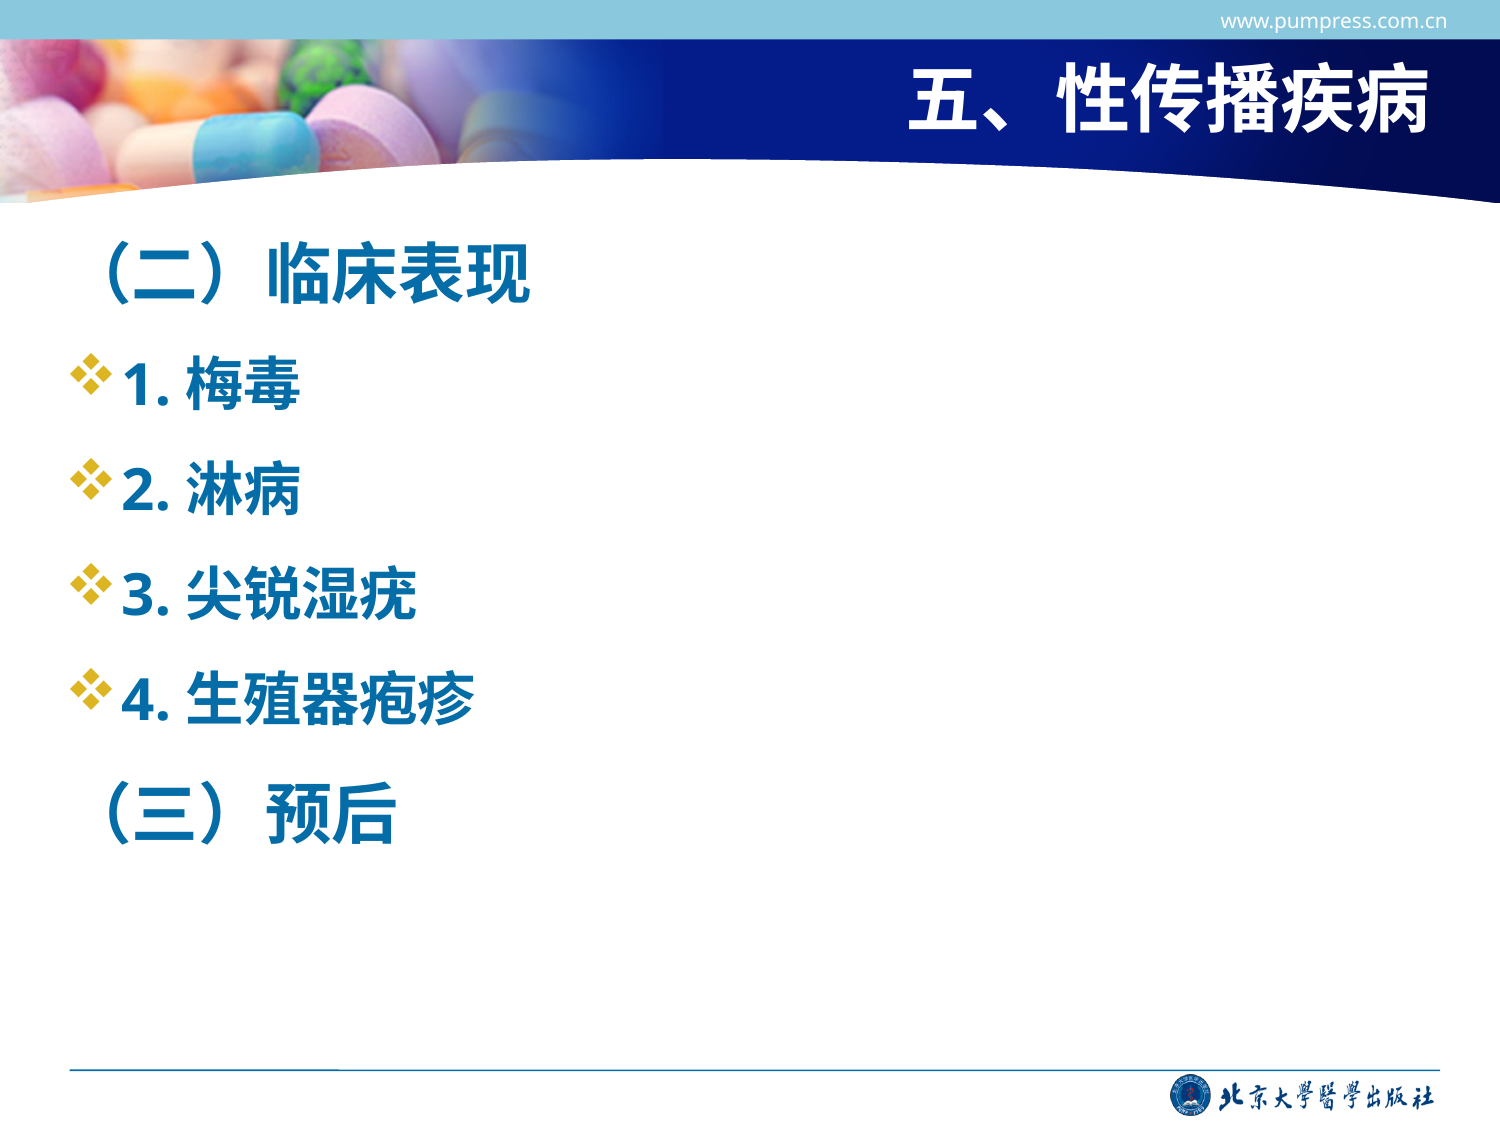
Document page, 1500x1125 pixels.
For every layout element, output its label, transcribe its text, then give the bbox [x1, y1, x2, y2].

picture [1170, 1074, 1436, 1118]
list （二）临床表现 1.梅毒 2.淋病 3.尖锐湿疣 4.生殖器疱疹 （三）预后 [49, 184, 1463, 1026]
text_box www.pumpress.com.cn [1024, 0, 1463, 38]
title 五、性传播疾病 [137, 49, 1463, 143]
picture [0, 40, 1500, 203]
